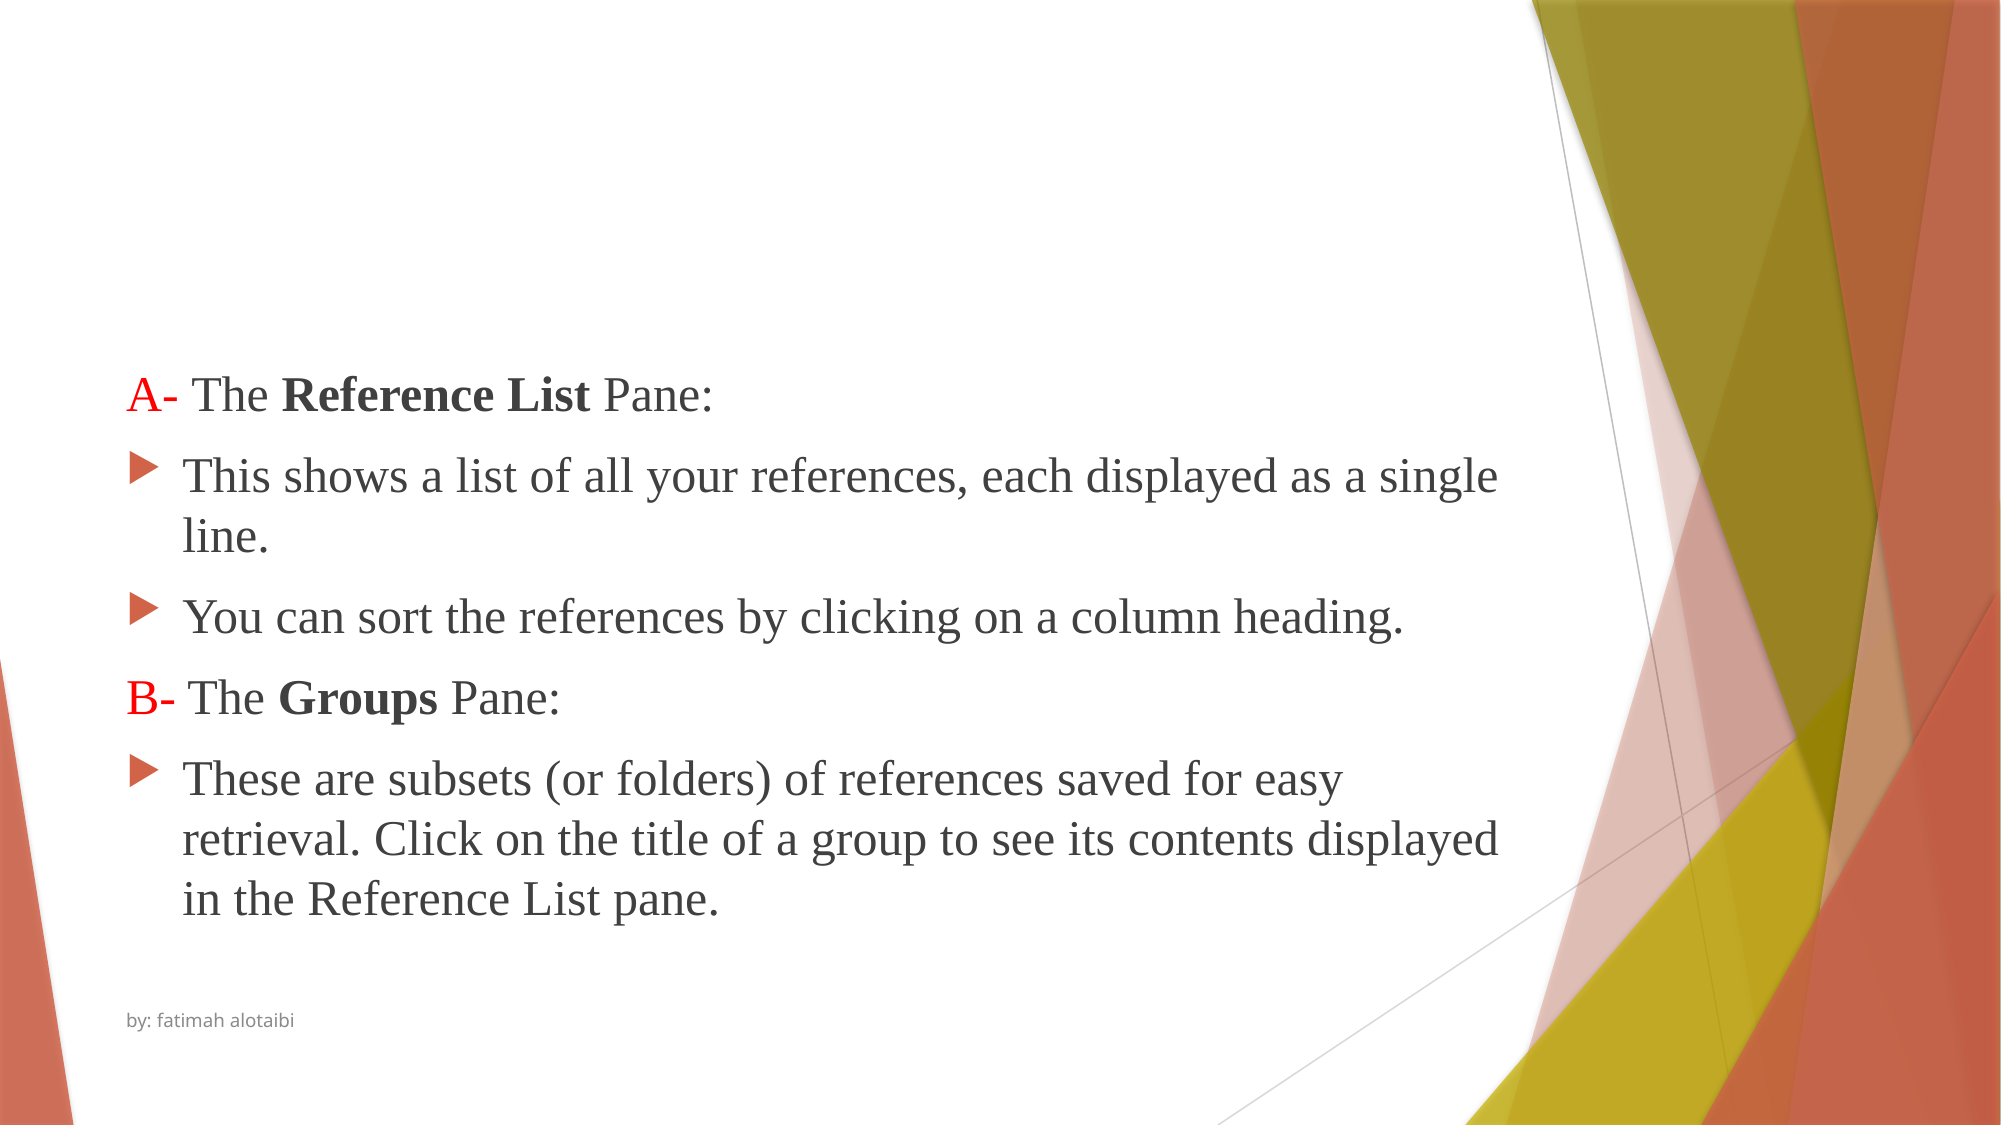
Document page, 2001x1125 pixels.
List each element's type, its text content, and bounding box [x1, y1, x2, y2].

footer by: fatimah alotaibi [111, 991, 1145, 1051]
list A- The Reference List Pane: This shows a list of all your references, each displayed as a single line. You can sort the references by clicking on a column heading. B- The Groups Pane: These are subsets (or folders) of references saved for easy retrieval. Click on the title of a group to see its contents displayed in the Reference List pane. [111, 354, 1522, 992]
